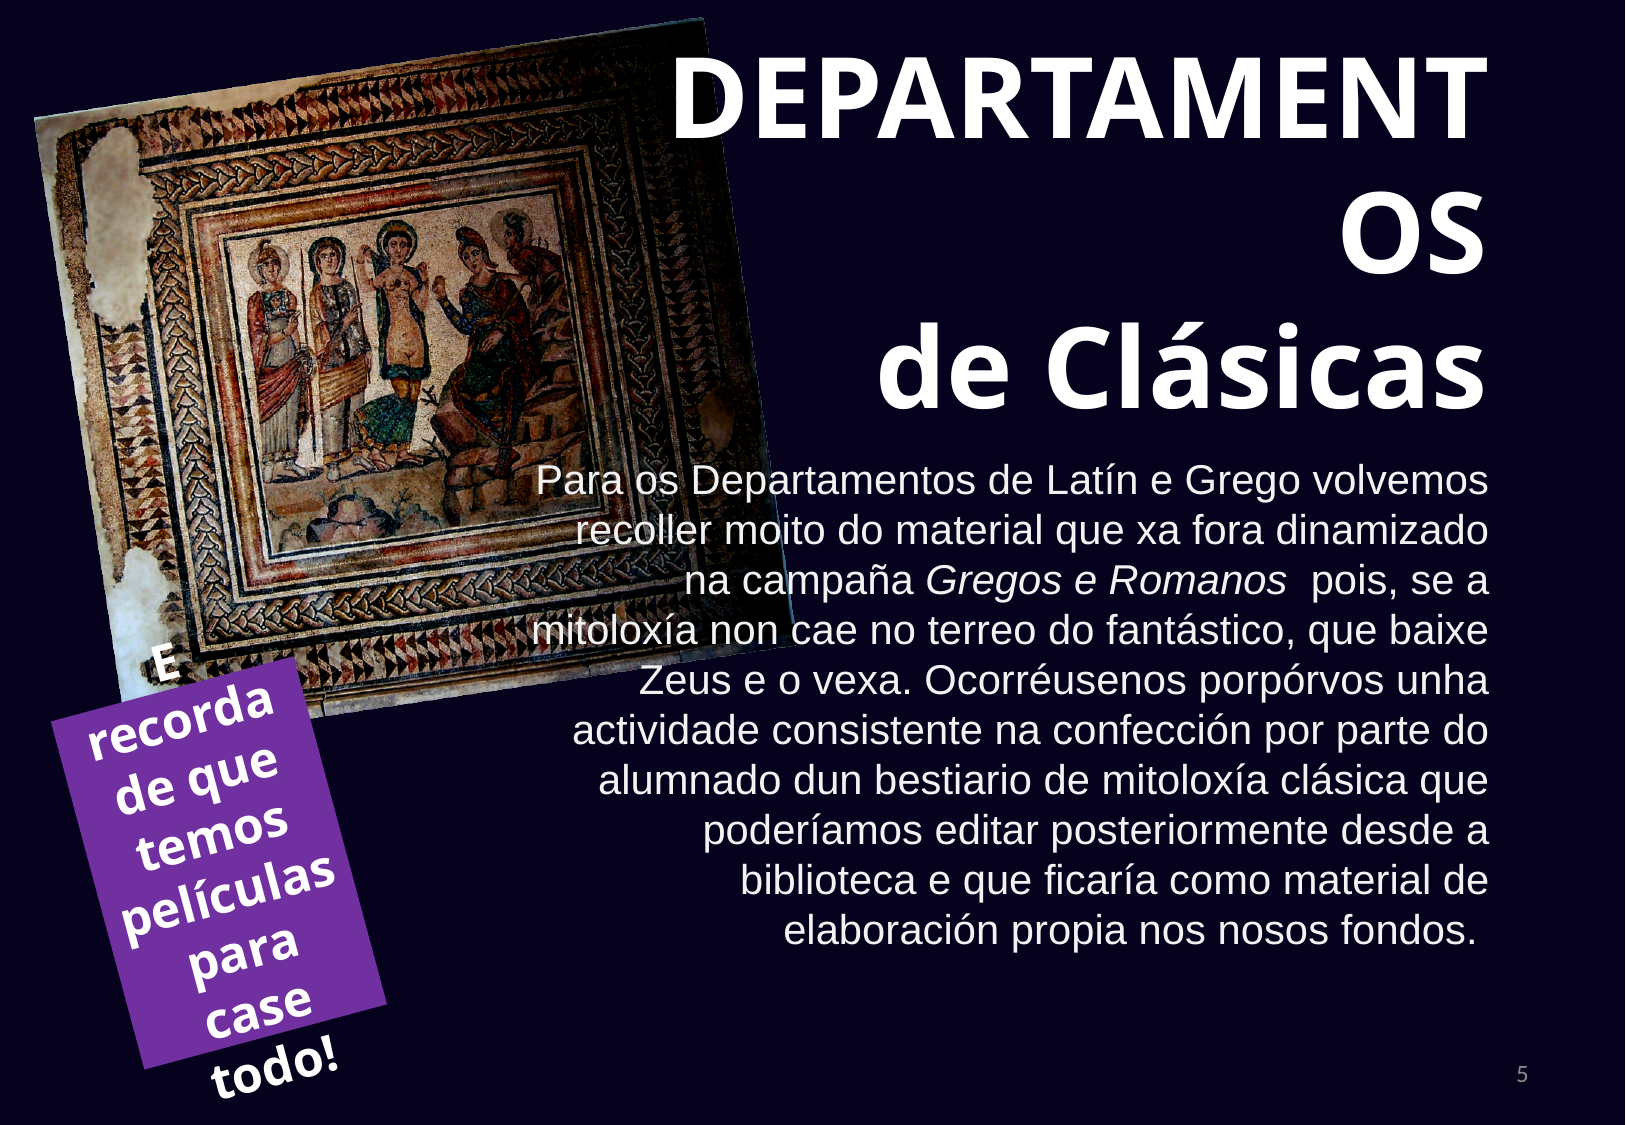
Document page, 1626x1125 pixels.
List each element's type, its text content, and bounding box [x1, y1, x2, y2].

slide_number 5 [1164, 1042, 1544, 1103]
title DEPARTAMENTOS de Clásicas [758, 93, 1504, 364]
text_box E recordade que temos películas para case todo! [48, 705, 390, 1072]
picture [77, 63, 754, 698]
subtitle Para os Departamentos de Latín e Grego volvemos recoller moito do material que xa fora dinamizado na campaña Gregos e Romanos pois, se a mitoloxía non cae no terreo do fantástico, que baixe Zeus e o vexa. Ocorréusenos porpórvos unha actividade consistente na confección por parte do alumnado dun bestiario de mitoloxía clásica que poderíamos editar posteriormente desde a biblioteca e que ficaría como material de elaboración propia nos nosos fondos. [507, 445, 1505, 1008]
